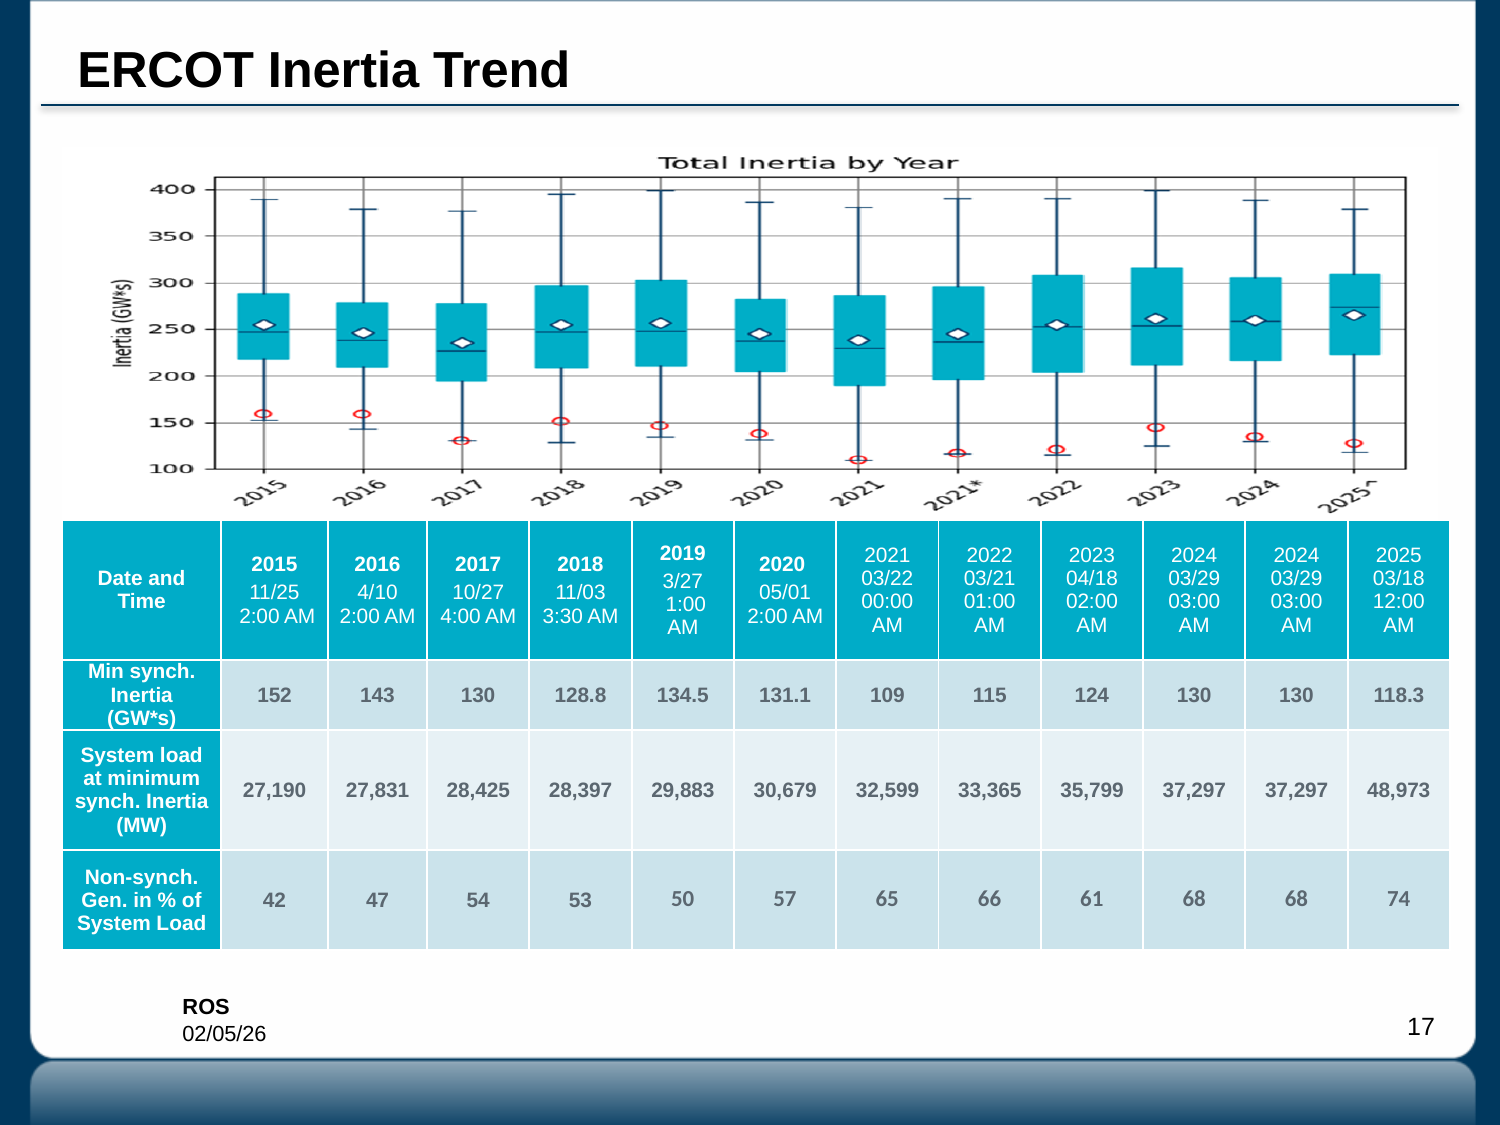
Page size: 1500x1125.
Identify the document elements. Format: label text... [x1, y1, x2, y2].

table_cell 37,297 [1144, 731, 1244, 849]
table_cell 143 [329, 661, 426, 729]
table_header 2018 11/03 3:30 AM [530, 529, 631, 659]
table_cell Min synch. Inertia (GW*s) [63, 661, 220, 729]
table_cell 128.8 [530, 661, 631, 729]
table_header 2024 03/29 03:00 AM [1144, 529, 1244, 659]
table_cell 68 [1144, 851, 1244, 949]
table_cell 28,425 [428, 731, 528, 849]
table_header 2019 3/27 1:00 AM [633, 529, 733, 659]
table_cell 48,973 [1349, 731, 1449, 849]
table_cell 152 [222, 661, 327, 729]
table_cell 53 [530, 851, 631, 949]
table_header 2020 05/01 2:00 AM [735, 529, 835, 659]
table_cell System load at minimum synch. Inertia (MW) [63, 731, 220, 849]
table_header 2021 03/22 00:00 AM [837, 529, 938, 659]
table_cell 47 [329, 851, 426, 949]
table_cell 130 [428, 661, 528, 729]
table_header Date and Time [63, 529, 220, 659]
table_header 2022 03/21 01:00 AM [939, 529, 1040, 659]
table_cell 134.5 [633, 661, 733, 729]
table_cell 50 [633, 851, 733, 949]
table_cell 65 [837, 851, 938, 949]
table_header 2016 4/10 2:00 AM [329, 529, 426, 659]
table_cell 30,679 [735, 731, 835, 849]
table_cell 130 [1144, 661, 1244, 729]
table_cell 118.3 [1349, 661, 1449, 729]
title ERCOT Inertia Trend [62, 29, 1450, 106]
table_header 2025 03/18 12:00 AM [1349, 521, 1449, 659]
table_cell 124 [1042, 661, 1142, 729]
table_cell 66 [939, 851, 1040, 949]
table_cell 61 [1042, 851, 1142, 949]
table_cell 37,297 [1246, 731, 1347, 849]
table_cell 115 [939, 661, 1040, 729]
table_cell 109 [837, 661, 938, 729]
table_cell 68 [1246, 851, 1347, 949]
table_header 2017 10/27 4:00 AM [428, 529, 528, 659]
table_cell 27,190 [222, 731, 327, 849]
table_cell 33,365 [939, 731, 1040, 849]
table_header 2024 03/29 03:00 AM [1246, 529, 1347, 659]
table_cell 32,599 [837, 731, 938, 849]
table_header 2015 11/25 2:00 AM [222, 529, 327, 659]
table_cell 29,883 [633, 731, 733, 849]
table_cell 28,397 [530, 731, 631, 849]
table_cell 131.1 [735, 661, 835, 729]
table_cell 42 [222, 851, 327, 949]
table_header 2023 04/18 02:00 AM [1042, 529, 1142, 659]
table_cell 54 [428, 851, 528, 949]
picture [0, 0, 1500, 1125]
table_cell 130 [1246, 661, 1347, 729]
table_cell 35,799 [1042, 731, 1142, 849]
table_cell 57 [735, 851, 835, 949]
table_cell Non-synch. Gen. in % of System Load [63, 851, 220, 949]
table_cell 74 [1349, 851, 1449, 949]
table_cell 27,831 [329, 731, 426, 849]
